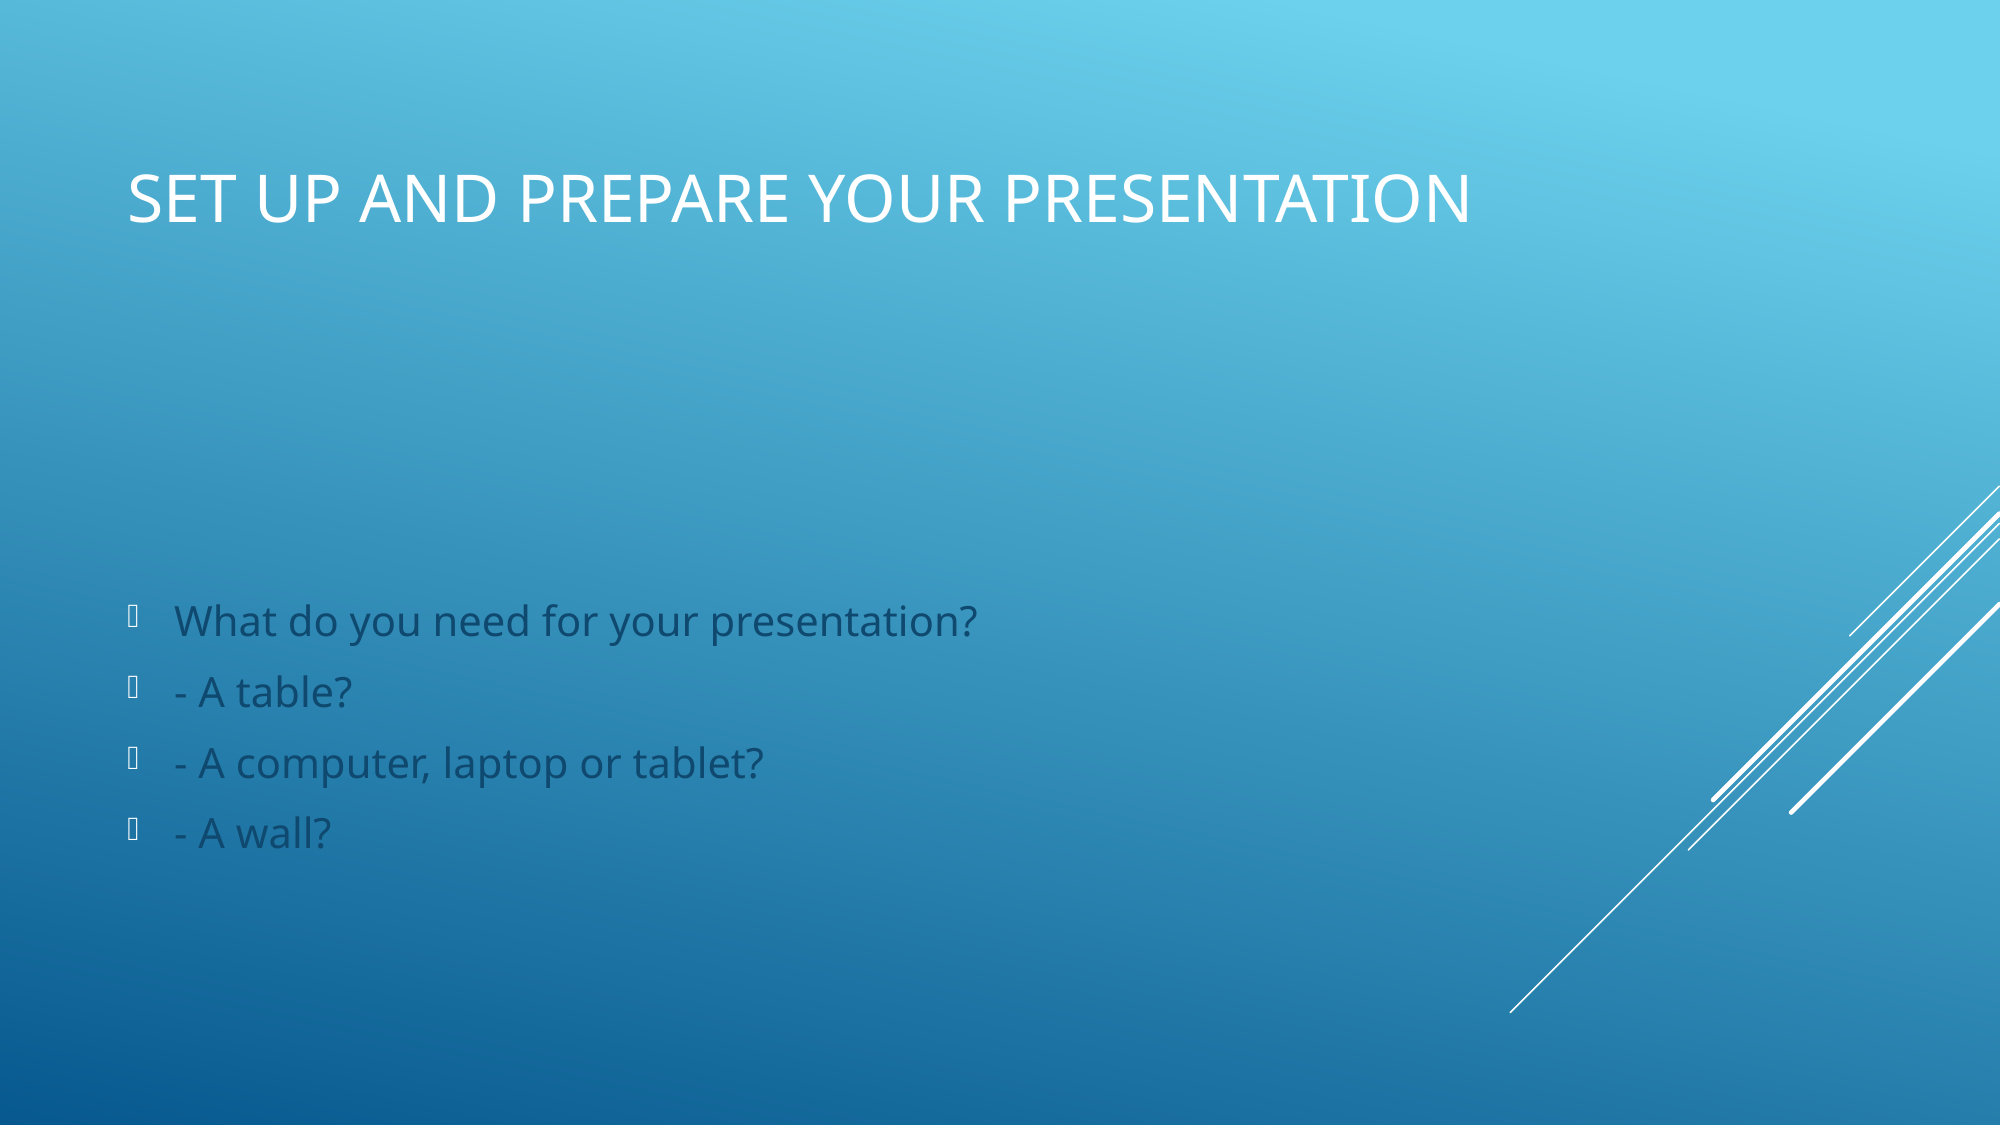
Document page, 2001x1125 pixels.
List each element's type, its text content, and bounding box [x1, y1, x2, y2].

list What do you need for your presentation? - A table? - A computer, laptop or tablet? - A wall? [112, 429, 1513, 1023]
title Set up and prepare your presentation [112, 112, 1513, 360]
